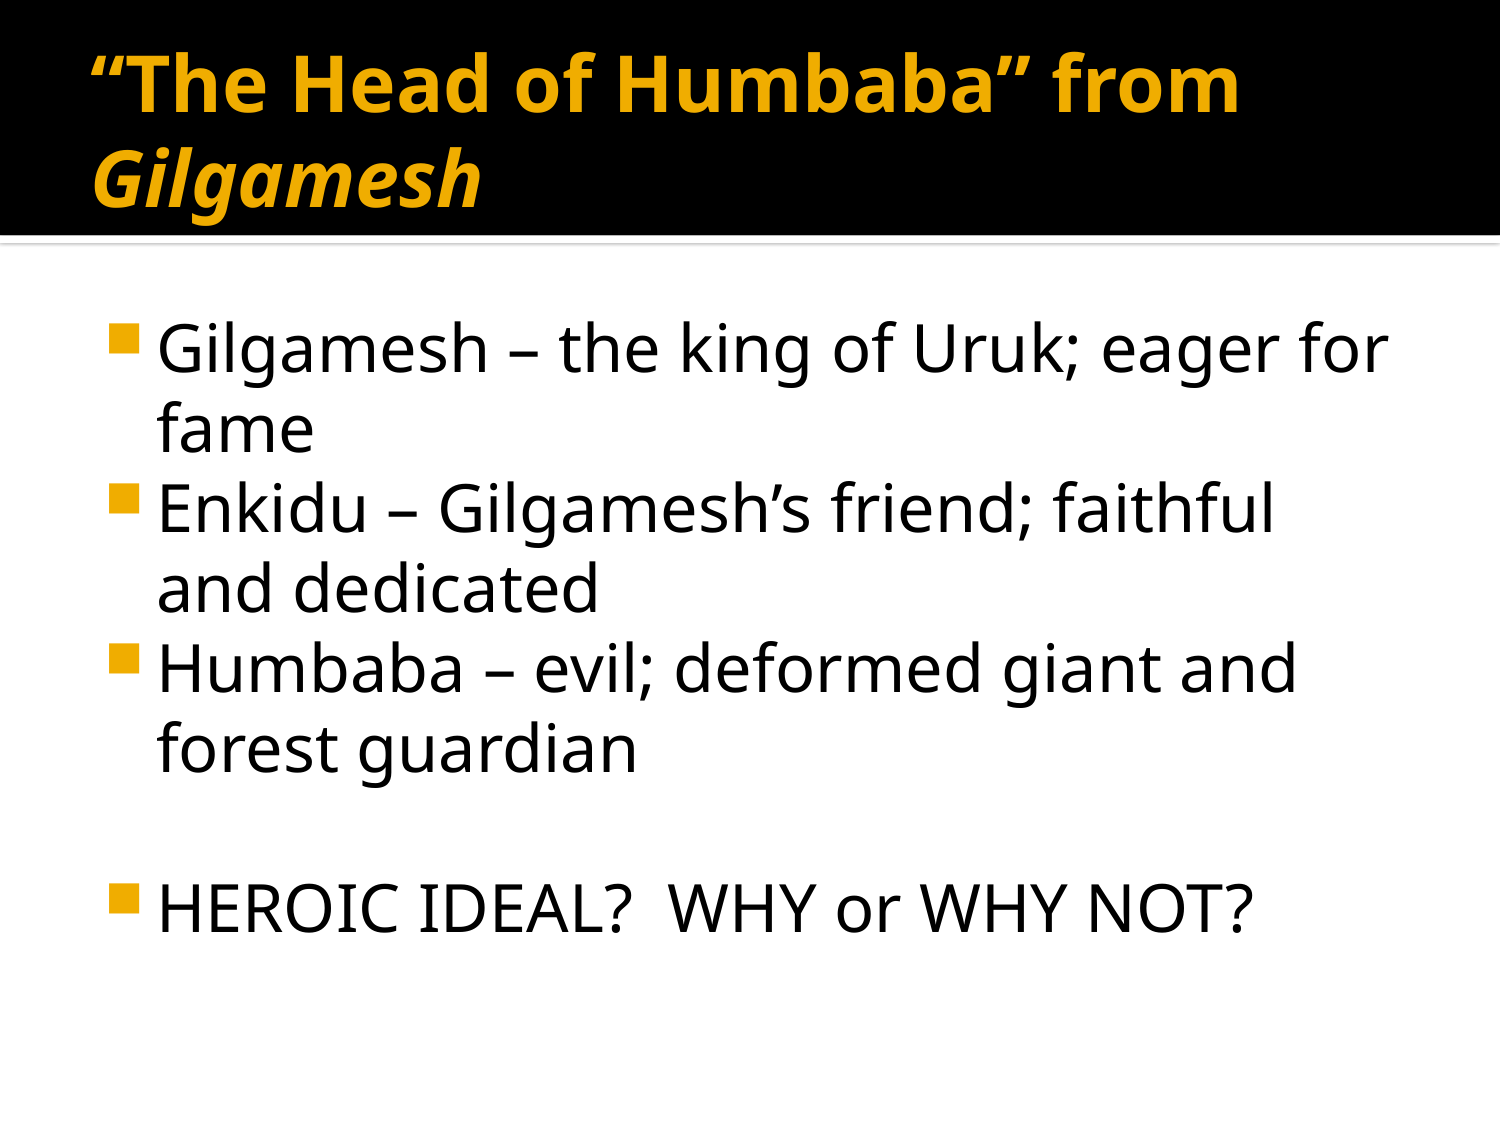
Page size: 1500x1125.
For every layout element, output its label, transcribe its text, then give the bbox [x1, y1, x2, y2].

list Gilgamesh – the king of Uruk; eager for fame Enkidu – Gilgamesh’s friend; faithful and dedicated Humbaba – evil; deformed giant and forest guardian HEROIC IDEAL? WHY or WHY NOT? [75, 291, 1425, 1050]
title “The Head of Humbaba” from Gilgamesh [75, 25, 1425, 231]
